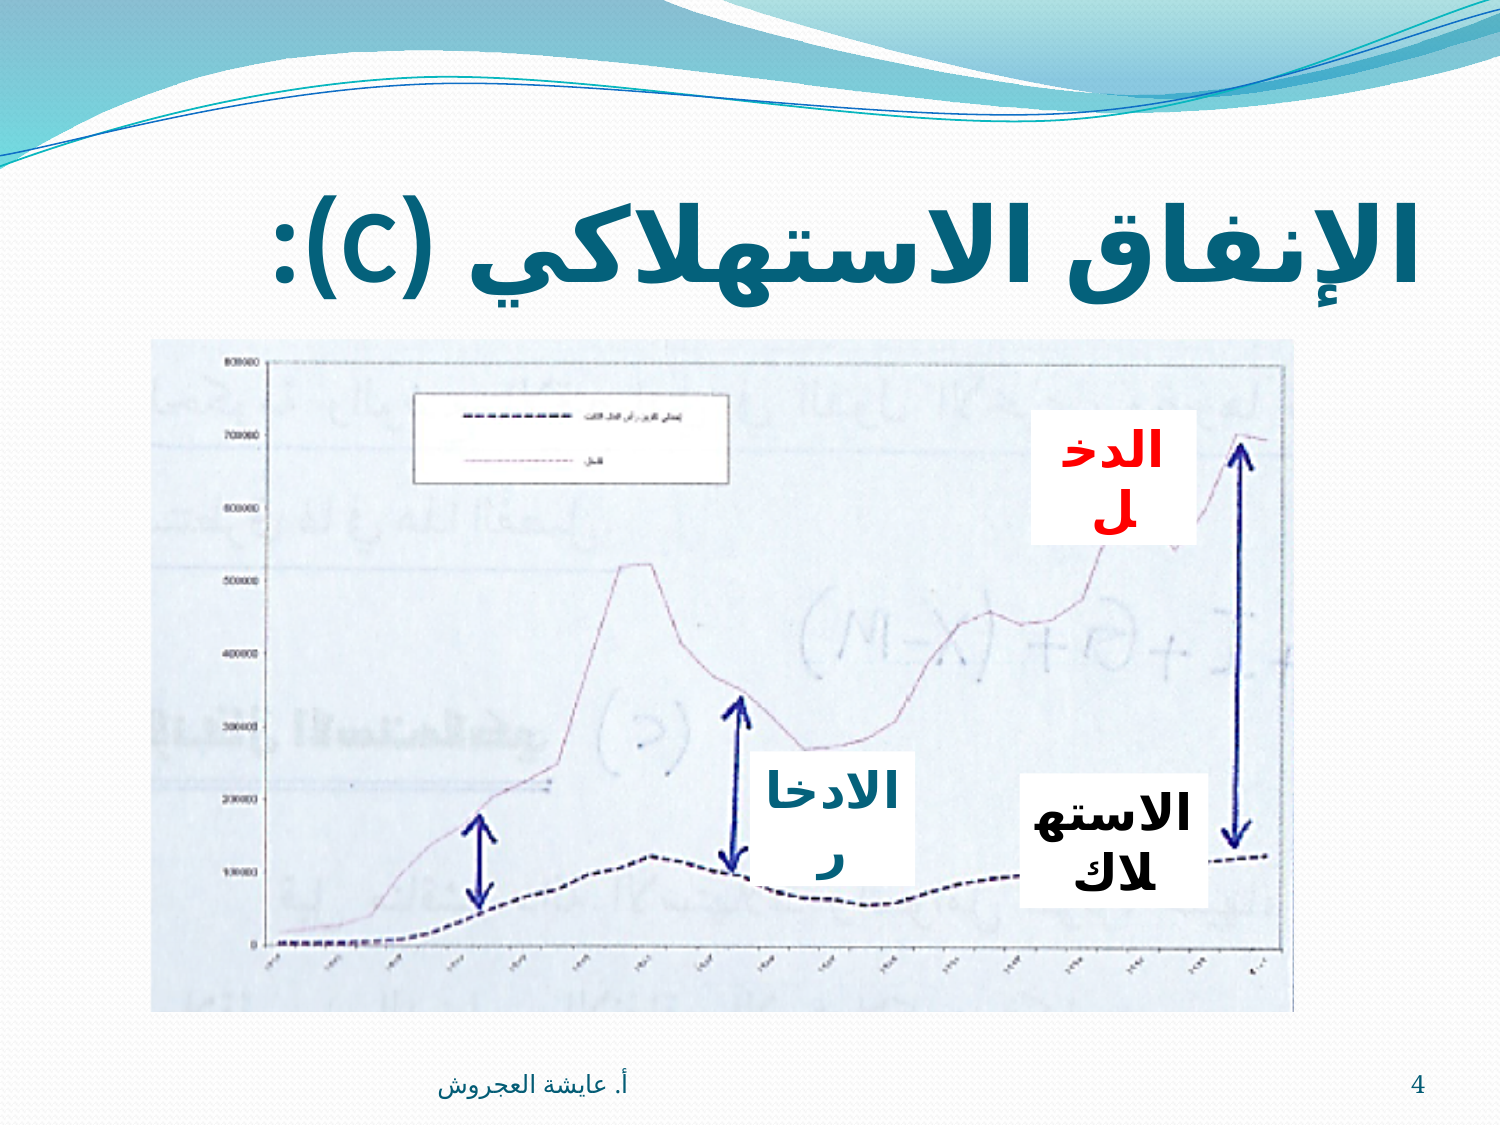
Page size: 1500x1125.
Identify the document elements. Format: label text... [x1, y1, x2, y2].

title الإنفاق الاستهلاكي (C): [1065, 115, 1425, 303]
picture [152, 340, 380, 1012]
slide_number 4 [1299, 1042, 1425, 1103]
text_box الدخل [1065, 410, 1197, 545]
text_box الاستهلاك [1065, 773, 1209, 909]
title الإنفاق الاستهلاكي (C): [75, 115, 378, 303]
picture [1063, 340, 1293, 1012]
picture [384, 102, 1059, 1125]
